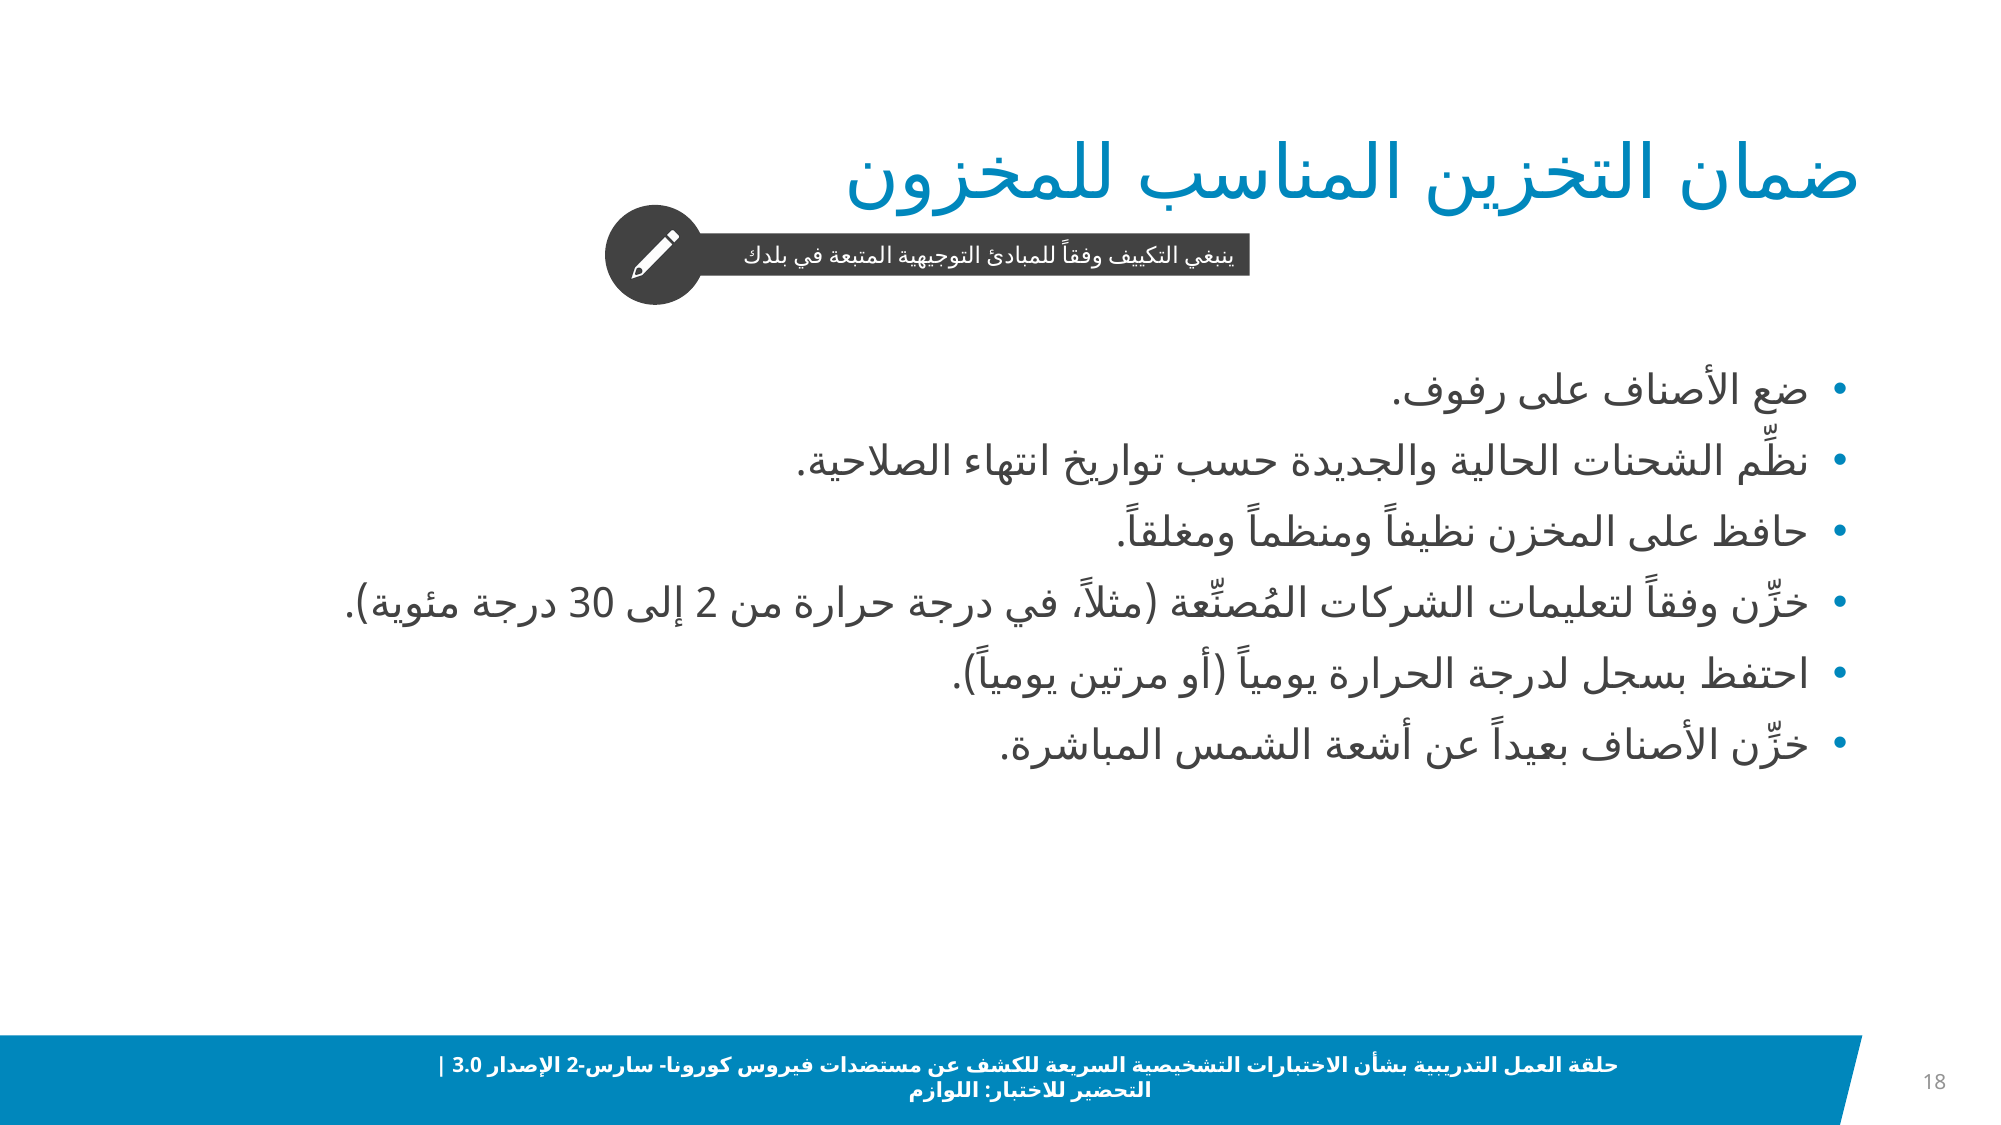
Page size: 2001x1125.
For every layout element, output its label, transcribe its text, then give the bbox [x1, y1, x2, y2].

slide_number 18 [1862, 1035, 1947, 1125]
footer حلقة العمل التدريبية بشأن الاختبارات التشخيصية السريعة للكشف عن مستضدات فيروس كورونا- سارس-2 الإصدار 3.0 | التحضير للاختبار: اللوازم [427, 1035, 1628, 1118]
list ضع الأصناف على رفوف. نظِّم الشحنات الحالية والجديدة حسب تواريخ انتهاء الصلاحية. حافظ على المخزن نظيفاً ومنظماً ومغلقاً. خزِّن وفقاً لتعليمات الشركات المُصنِّعة (مثلاً، في درجة حرارة من 2 إلى 30 درجة مئوية). احتفظ بسجل لدرجة الحرارة يومياً (أو مرتين يومياً). خزِّن الأصناف بعيداً عن أشعة الشمس المباشرة. [137, 284, 1863, 1014]
title ضمان التخزين المناسب للمخزون [137, 59, 1863, 215]
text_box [605, 205, 1250, 304]
